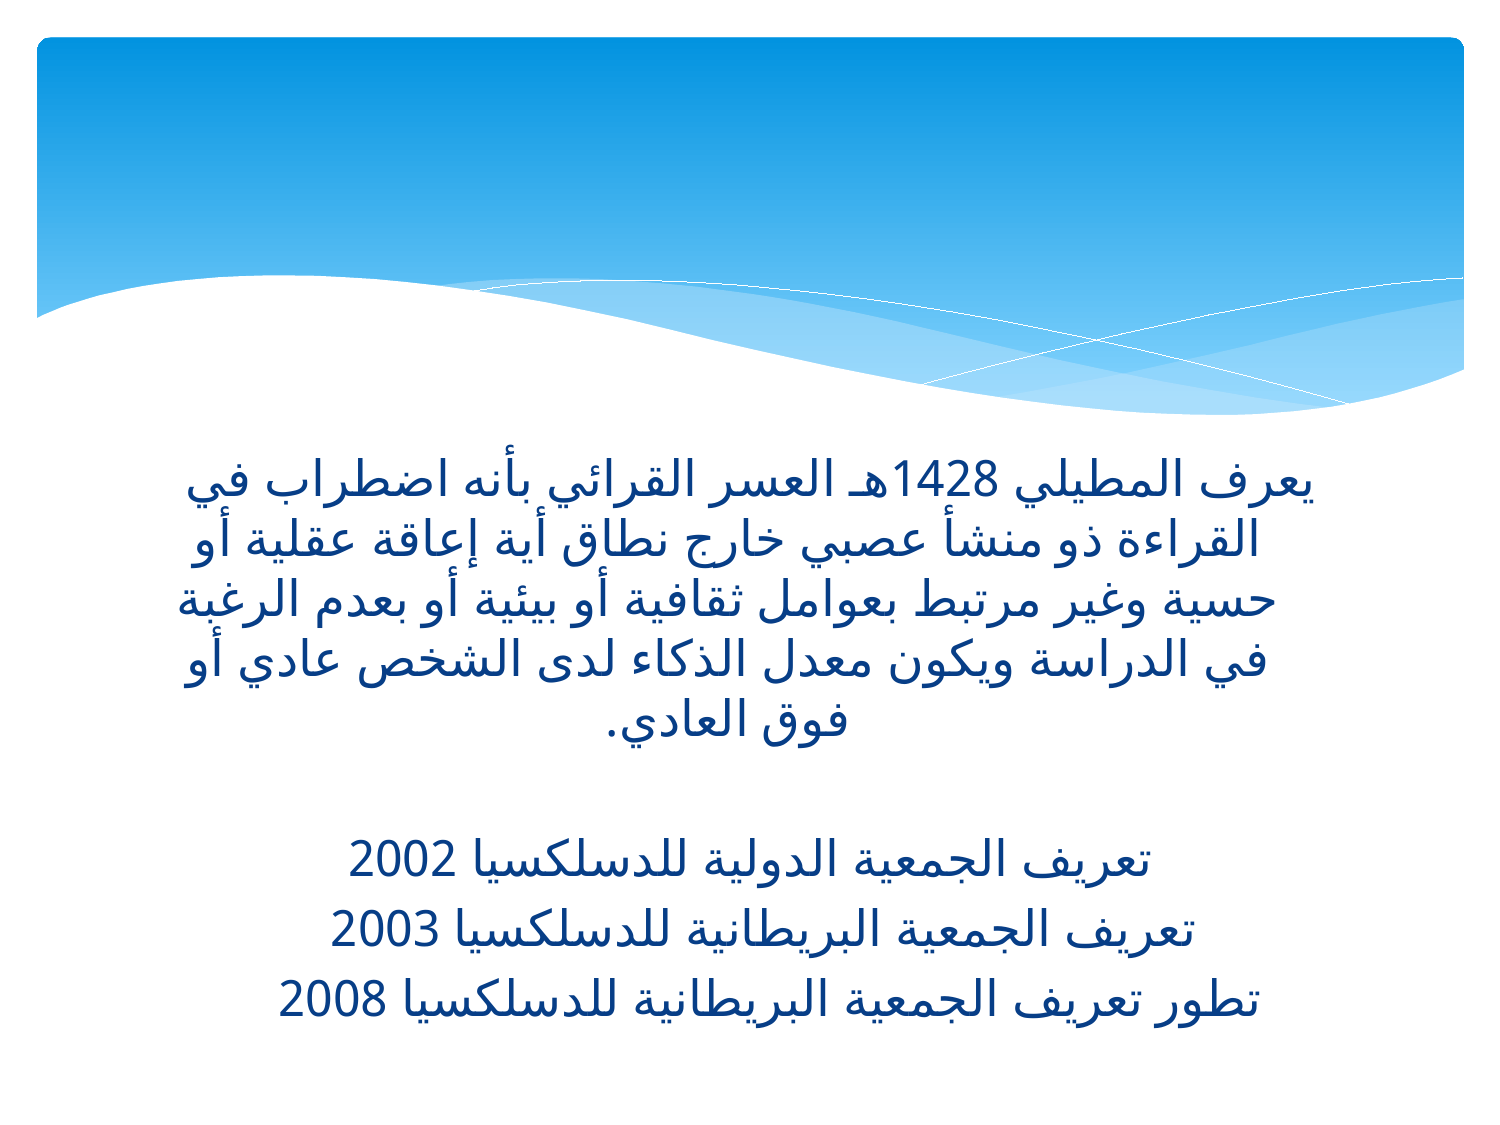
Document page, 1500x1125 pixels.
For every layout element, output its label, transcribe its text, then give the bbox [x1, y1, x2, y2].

list يعرف المطيلي 1428هـ العسر القرائي بأنه اضطراب في القراءة ذو منشأ عصبي خارج نطاق أية إعاقة عقلية أو حسية وغير مرتبط بعوامل ثقافية أو بيئية أو بعدم الرغبة في الدراسة ويكون معدل الذكاء لدى الشخص عادي أو فوق العادي. تعريف الجمعية الدولية للدسلكسيا 2002 تعريف الجمعية البريطانية للدسلكسيا 2003 تطور تعريف الجمعية البريطانية للدسلكسيا 2008 [143, 438, 1359, 1005]
